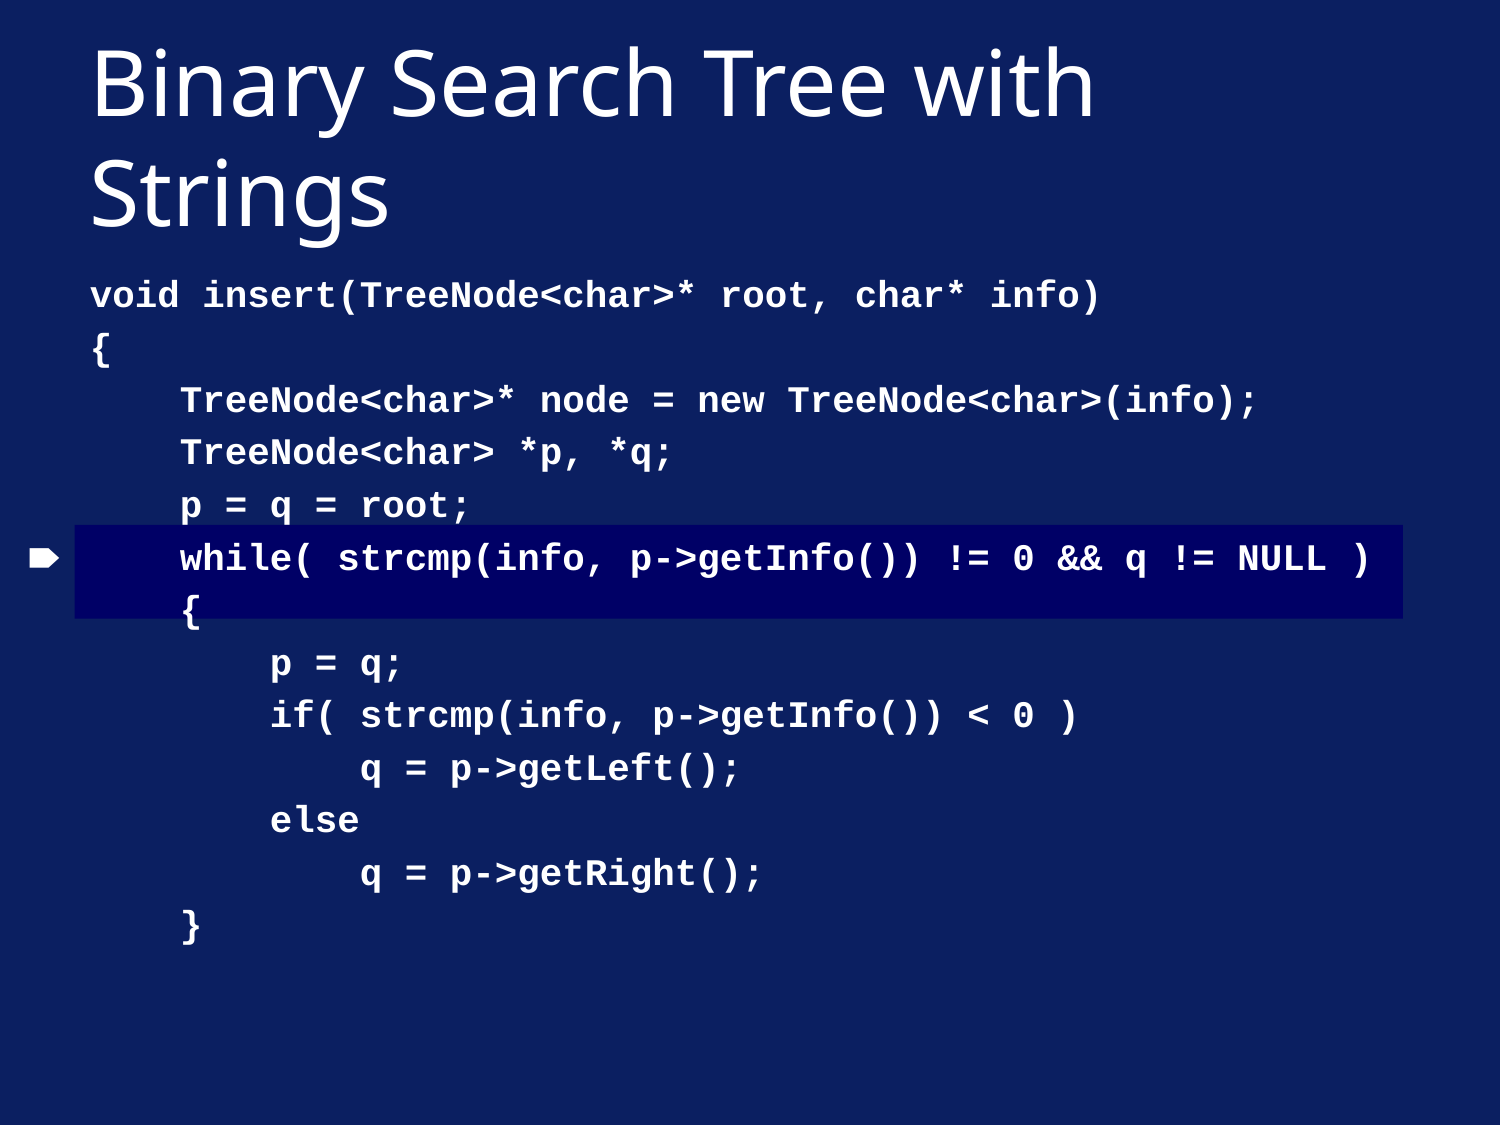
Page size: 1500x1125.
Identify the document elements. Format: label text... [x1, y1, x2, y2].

list void insert(TreeNode<char>* root, char* info) { TreeNode<char>* node = new TreeNode<char>(info); TreeNode<char> *p, *q; p = q = root; while( strcmp(info, p->getInfo()) != 0 && q != NULL ) { p = q; if( strcmp(info, p->getInfo()) < 0 ) q = p->getLeft(); else q = p->getRight(); } [74, 262, 1425, 1038]
title Binary Search Tree with Strings [74, 59, 1425, 210]
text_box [12, 524, 1404, 628]
